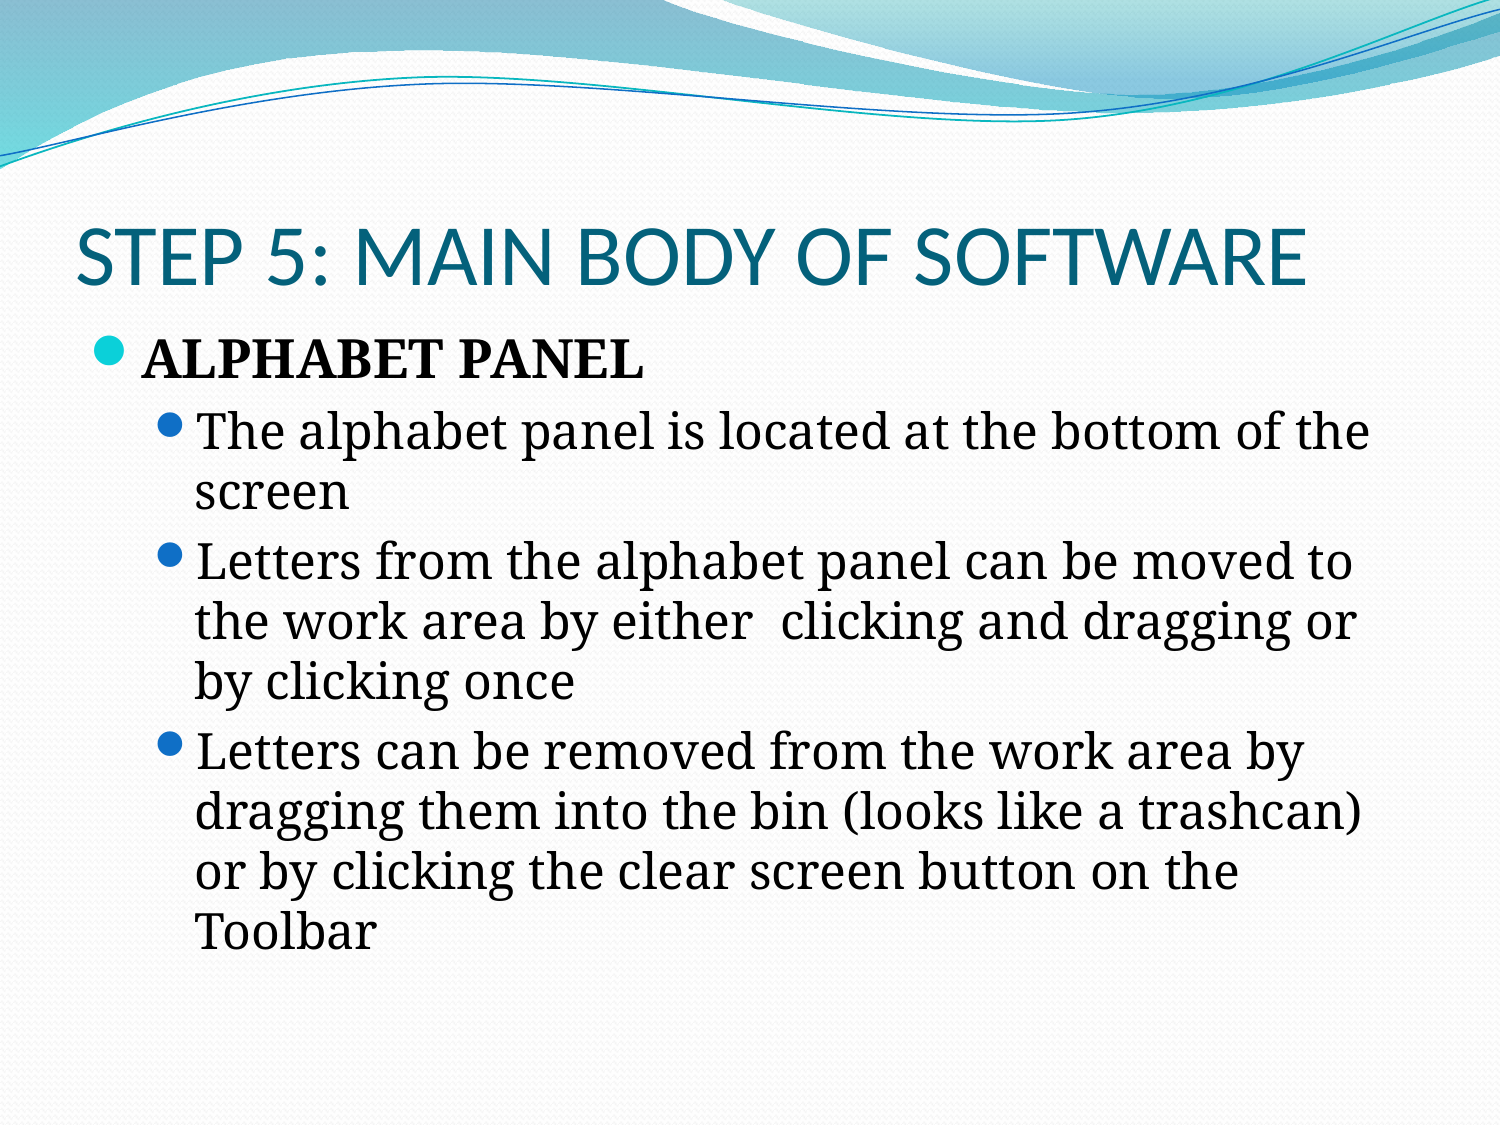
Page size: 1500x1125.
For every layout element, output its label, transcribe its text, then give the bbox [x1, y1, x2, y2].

list ALPHABET PANEL The alphabet panel is located at the bottom of the screen Letters from the alphabet panel can be moved to the work area by either clicking and dragging or by clicking once Letters can be removed from the work area by dragging them into the bin (looks like a trashcan) or by clicking the clear screen button on the Toolbar [75, 317, 1425, 1038]
title STEP 5: MAIN BODY OF SOFTWARE [75, 115, 1425, 303]
